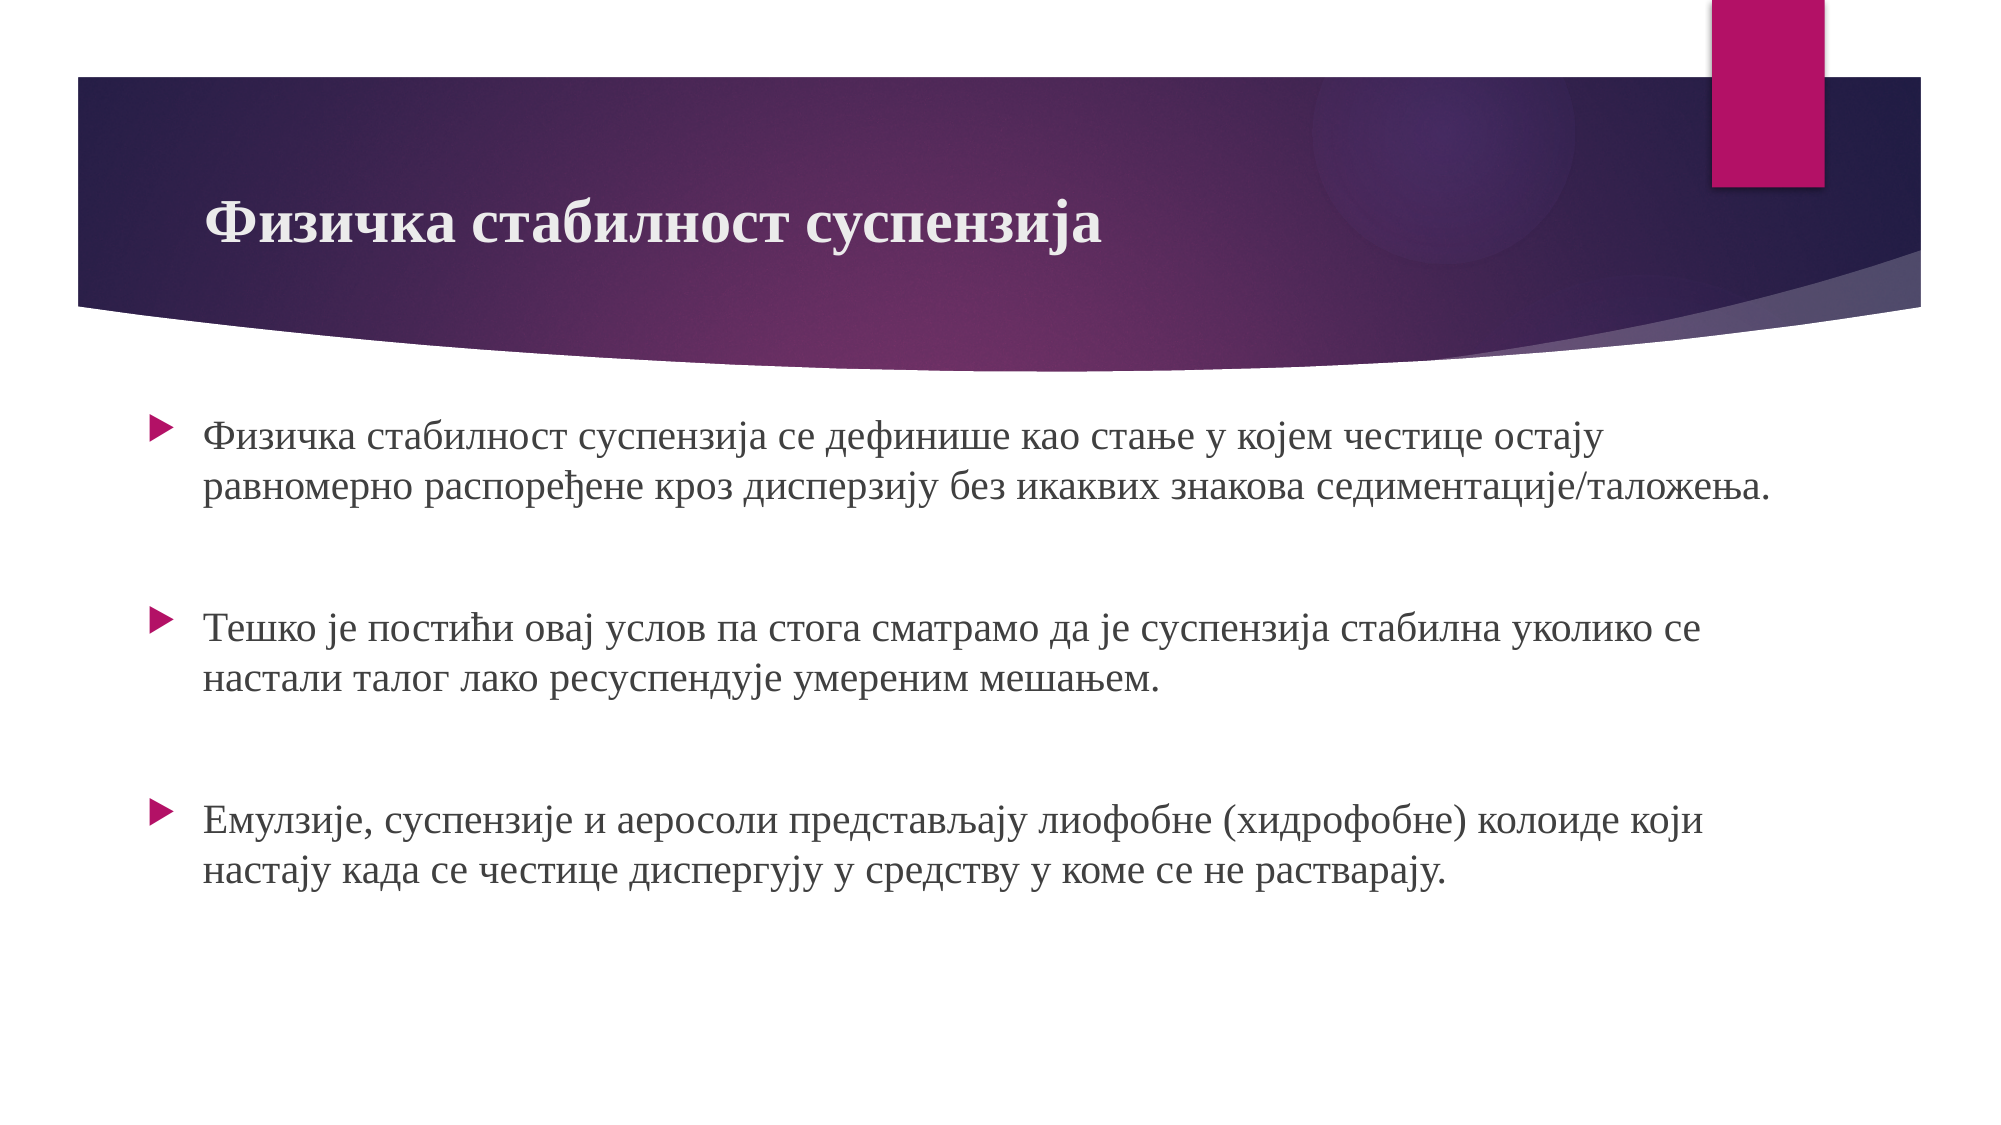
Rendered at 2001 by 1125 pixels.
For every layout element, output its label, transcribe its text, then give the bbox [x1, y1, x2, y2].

list Физичка стабилност суспензија се дефинише као стање у којем честице остају равномерно распоређене кроз дисперзију без икаквих знакова седиментације/таложења. Тешко је постићи овај услов па стога сматрамо да је суспензија стабилна уколико се настали талог лако ресуспендује умереним мешањем. Емулзије, суспензије и аеросоли представљају лиофобне (хидрофобне) колоиде који настају када се честице диспергују у средству у коме се не растварају. [131, 400, 1832, 1097]
title Физичка стабилност суспензија [189, 159, 1627, 276]
